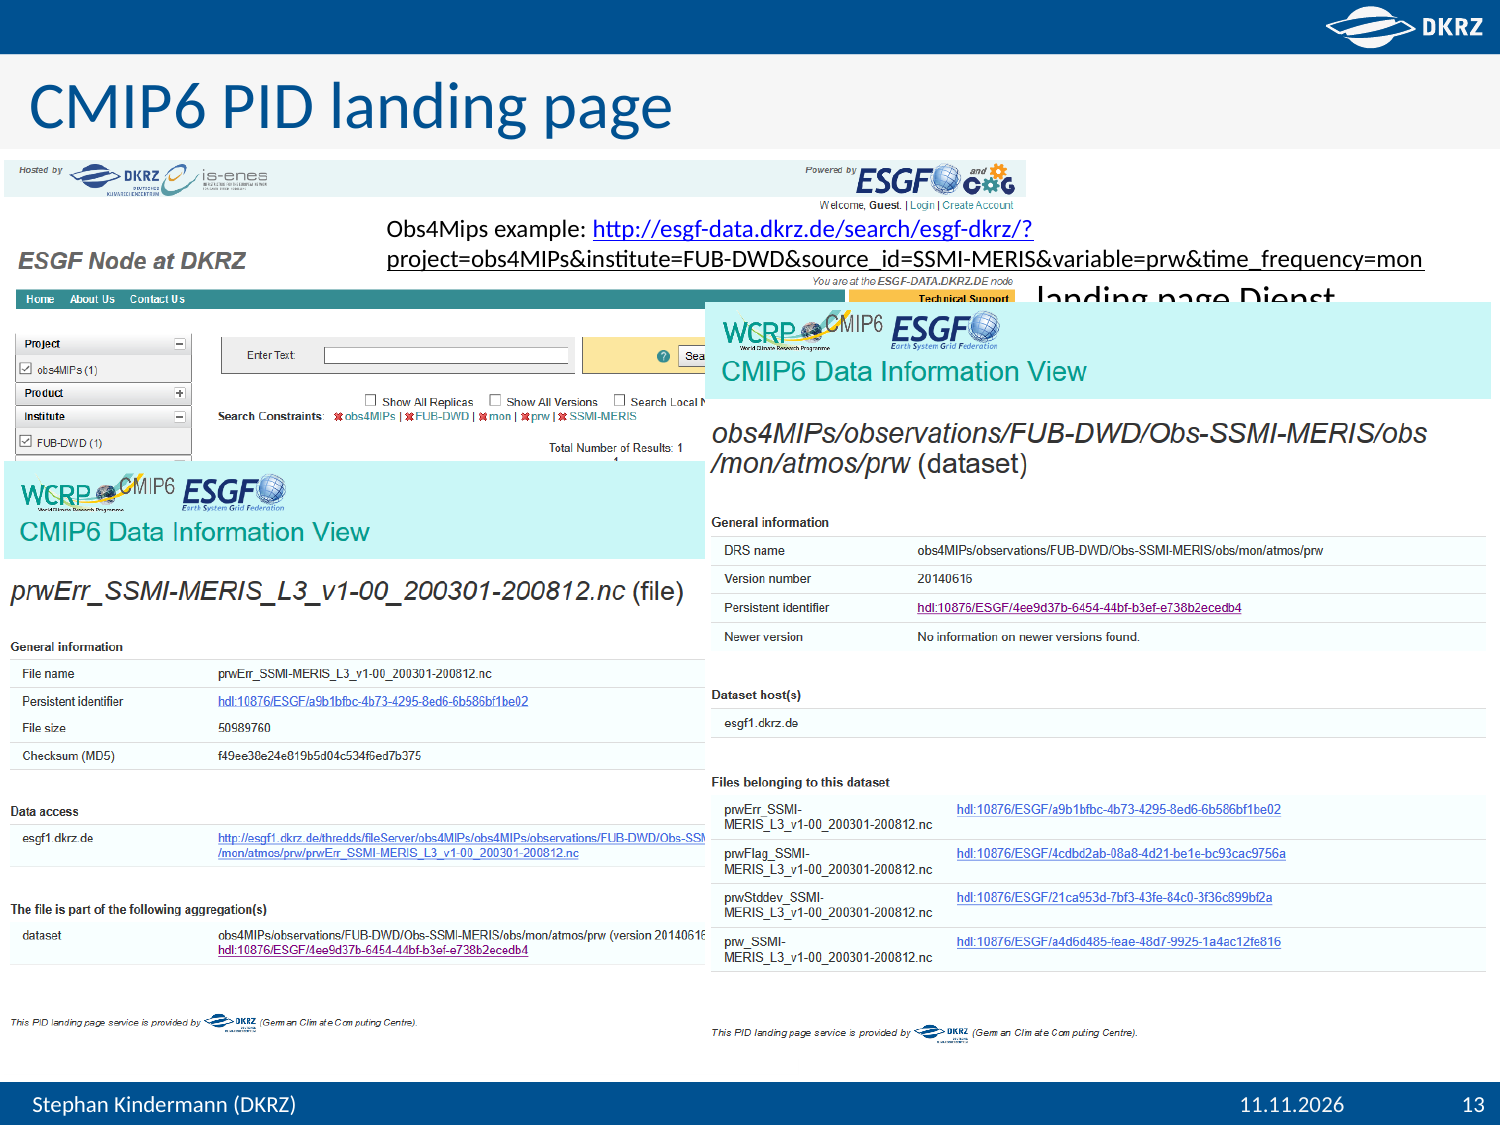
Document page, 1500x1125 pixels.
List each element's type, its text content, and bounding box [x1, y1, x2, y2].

slide_number 13 [1376, 1082, 1500, 1125]
text_box landing page Dienst am DKRZ [1029, 281, 1353, 301]
title CMIP6 PID landing page [0, 54, 1500, 149]
picture [4, 160, 1491, 1075]
text_box Obs4Mips example: http://esgf-data.dkrz.de/search/esgf-dkrz/?project=obs4MIPs&institute=FUB-DWD&source_id=SSMI-MERIS&variable=prw&time_frequency=mon [1029, 205, 1500, 281]
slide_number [1187, 1082, 1360, 1125]
